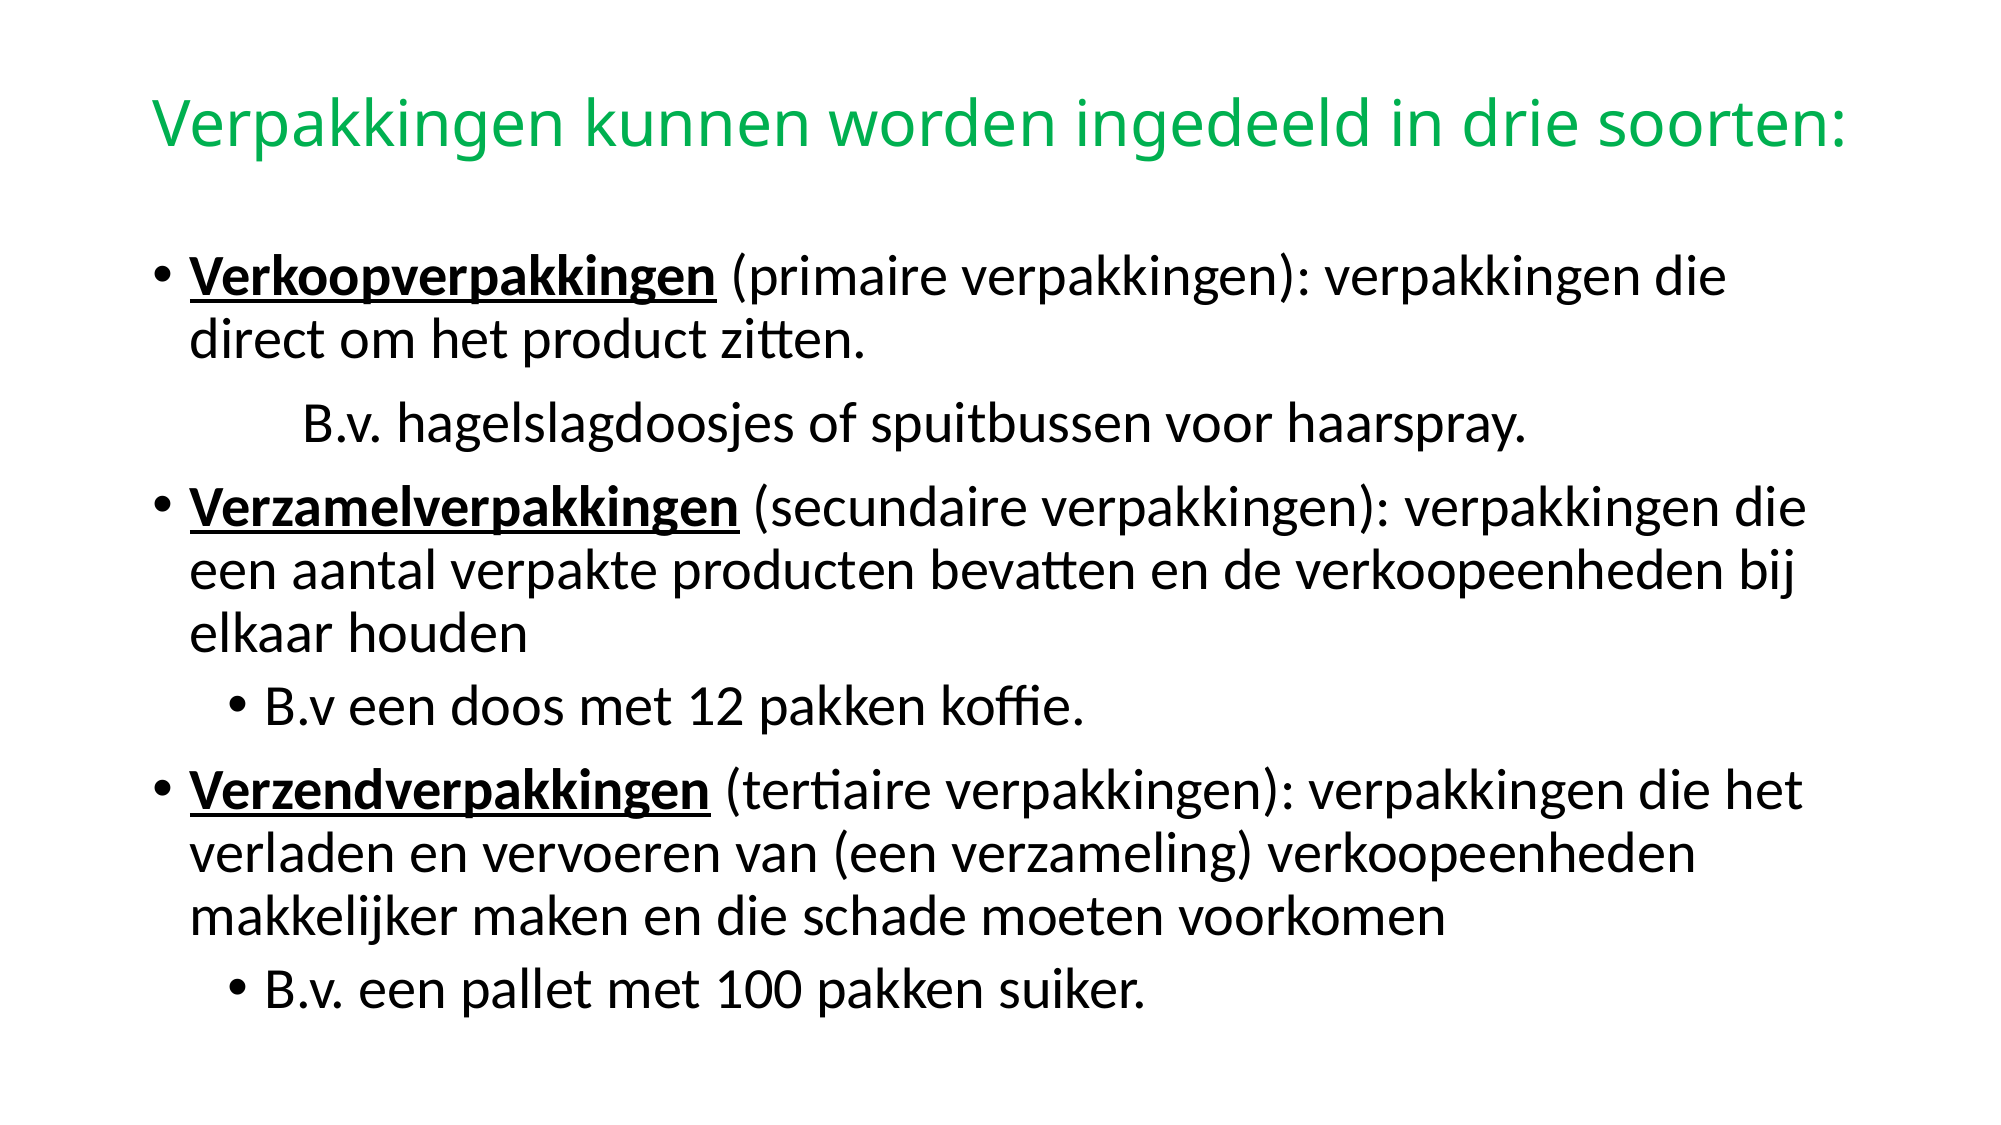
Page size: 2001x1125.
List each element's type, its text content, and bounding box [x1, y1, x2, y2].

list Verkoopverpakkingen (primaire verpakkingen): verpakkingen die direct om het product zitten. B.v. hagelslagdoosjes of spuitbussen voor haarspray. Verzamelverpakkingen (secundaire verpakkingen): verpakkingen die een aantal verpakte producten bevatten en de verkoopeenheden bij elkaar houden B.v een doos met 12 pakken koffie. Verzendverpakkingen (tertiaire verpakkingen): verpakkingen die het verladen en vervoeren van (een verzameling) verkoopeenheden makkelijker maken en die schade moeten voorkomen B.v. een pallet met 100 pakken suiker. [137, 237, 1863, 1014]
title Verpakkingen kunnen worden ingedeeld in drie soorten: [137, 59, 1863, 237]
